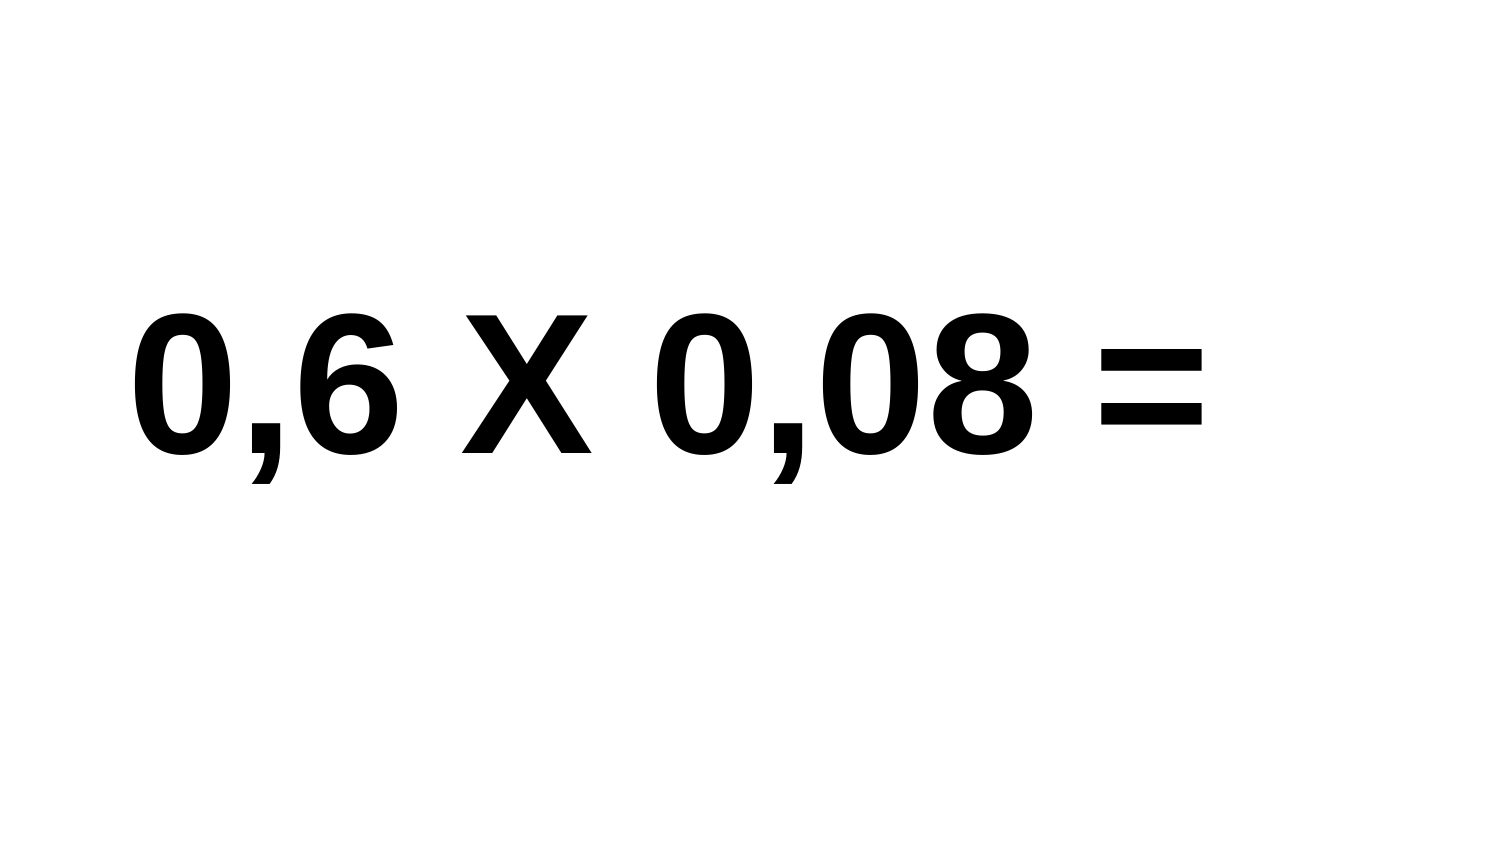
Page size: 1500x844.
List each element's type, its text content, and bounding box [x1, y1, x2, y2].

text_box 0,6 X 0,08 = [112, 318, 1388, 509]
